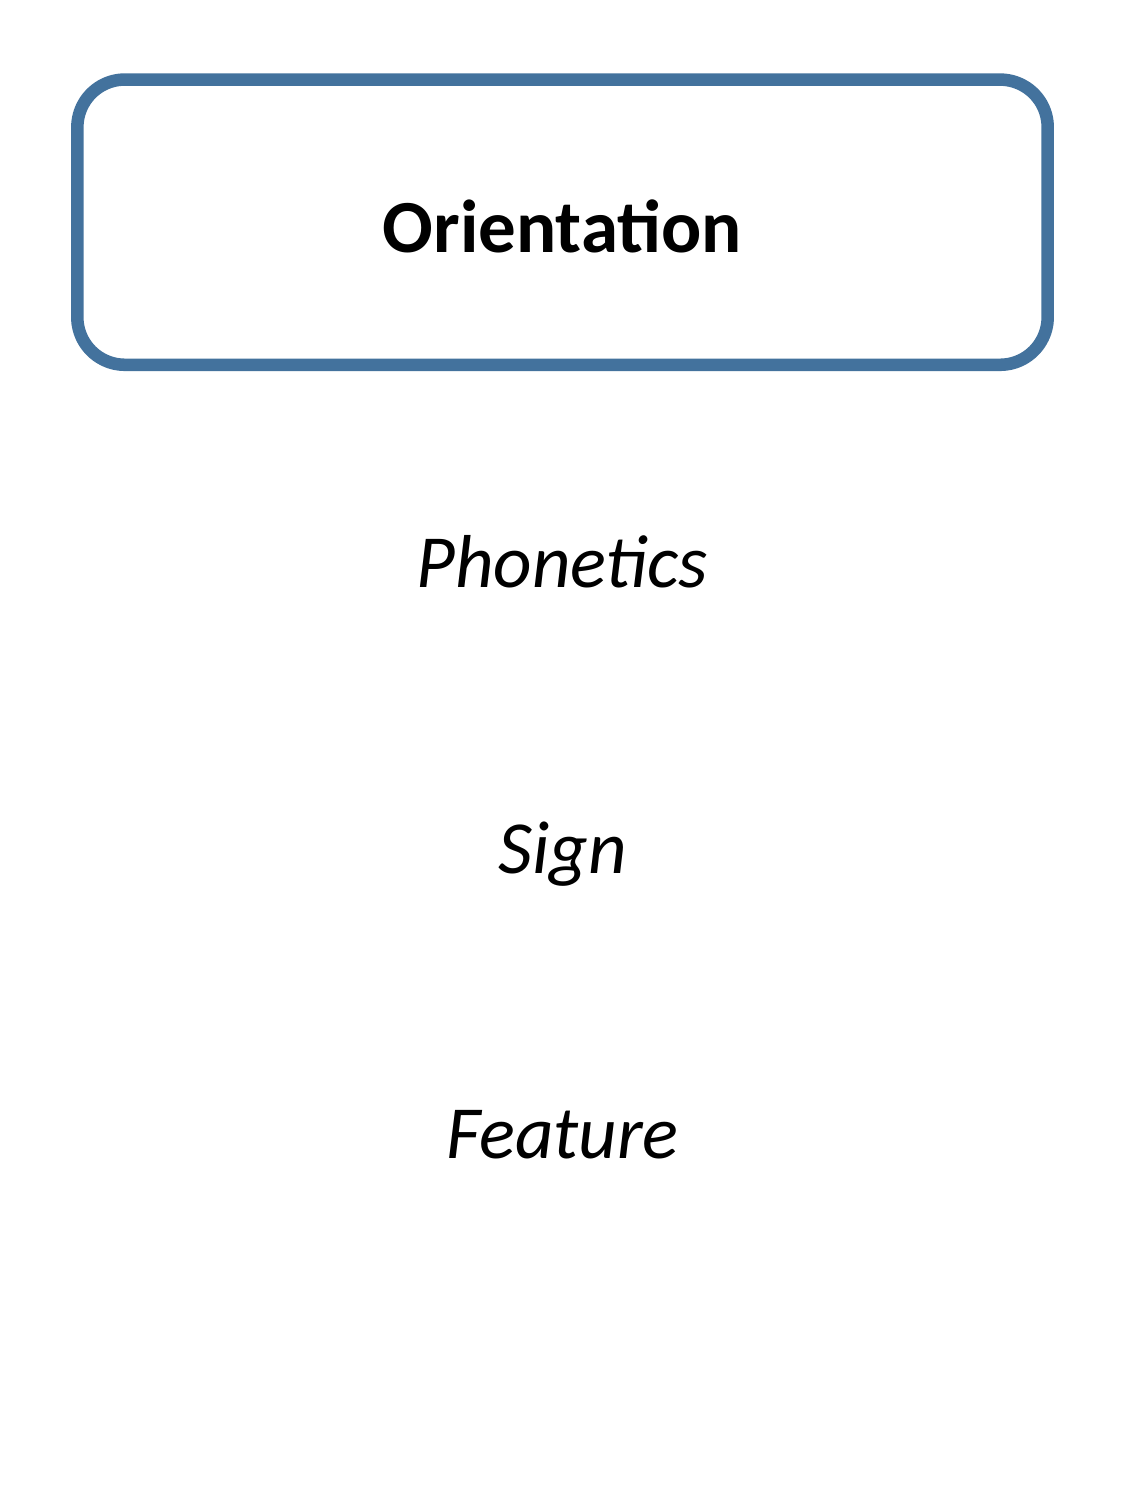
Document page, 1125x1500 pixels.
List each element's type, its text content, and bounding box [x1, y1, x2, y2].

list Phonetics Sign Feature [77, 399, 1048, 1352]
text_box Orientation [76, 78, 1049, 366]
